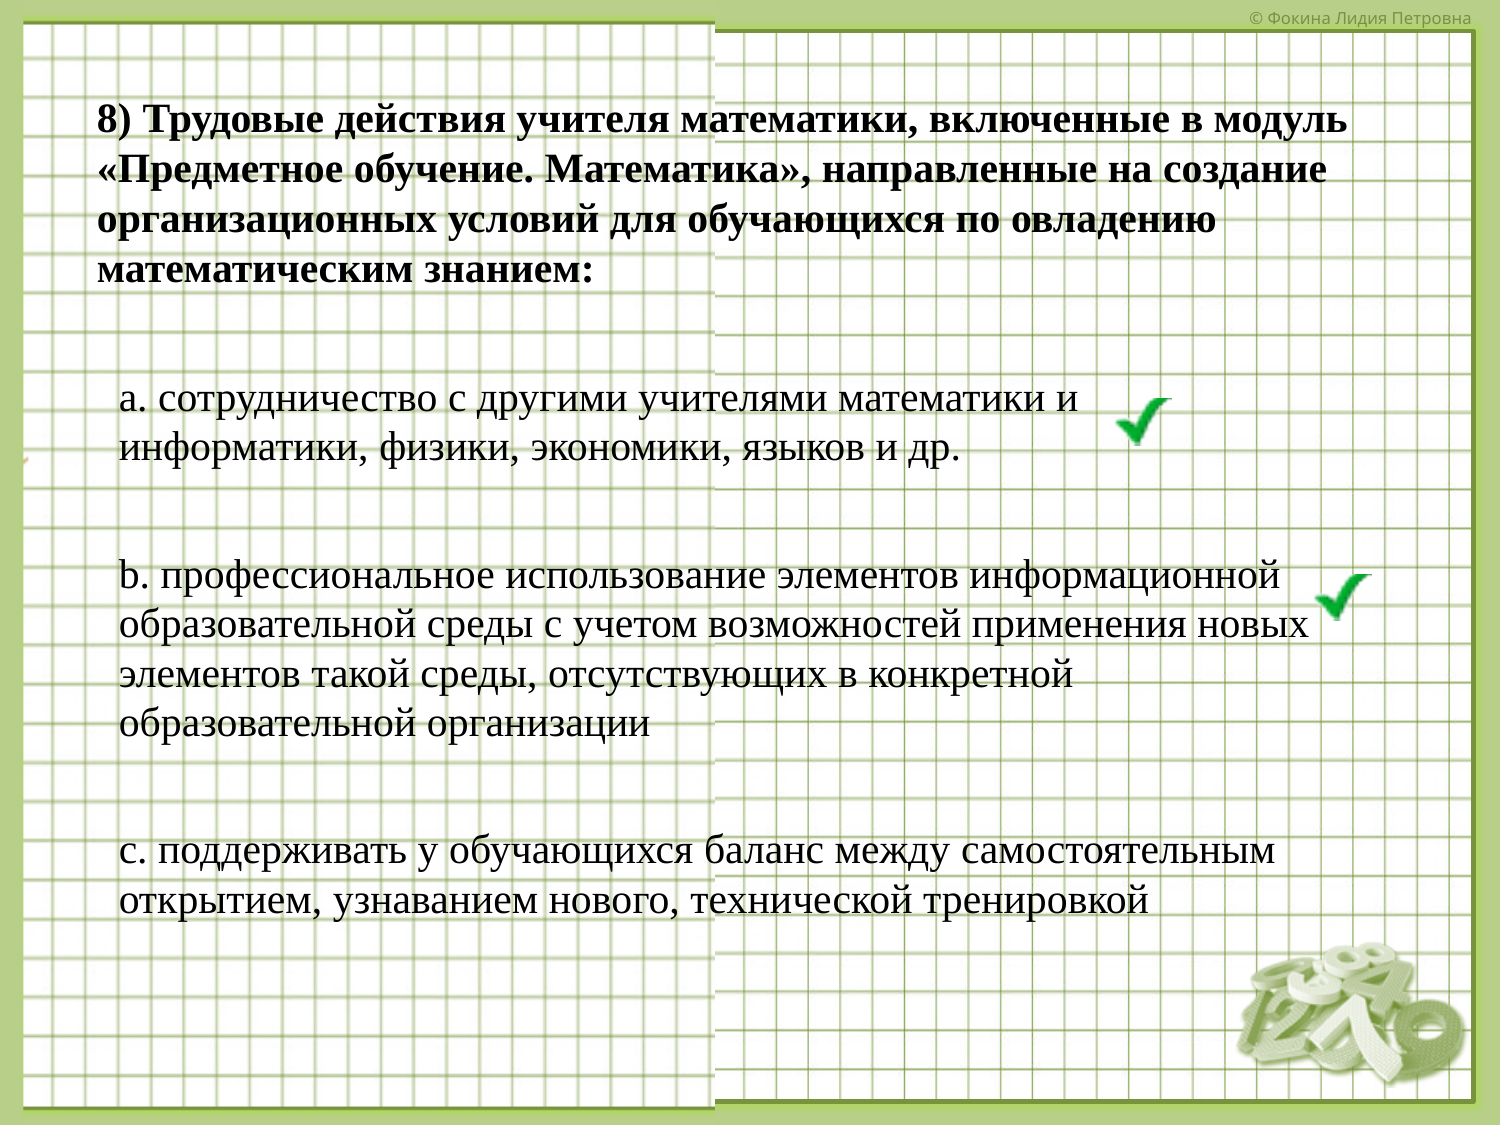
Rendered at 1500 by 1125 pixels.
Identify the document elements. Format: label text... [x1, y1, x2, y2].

text_box 8) Трудовые действия учителя математики, включенные в модуль «Предметное обучение. Математика», направленные на создание организационных условий для обучающихся по овладению математическим знанием: [720, 83, 1418, 298]
picture [23, 0, 716, 1125]
table_header a. сотрудничество с другими учителями математики и информатики, физики, экономики, языков и др. [720, 344, 1336, 496]
table_cell b. профессиональное использование элементов информационной образовательной среды с учетом возможностей применения новых элементов такой среды, отсутствующих в конкретной образовательной организации [720, 496, 1336, 797]
table_cell c. поддерживать у обучающихся баланс между самостоятельным открытием, узнаванием нового, технической тренировкой [720, 797, 1336, 949]
picture [1312, 573, 1372, 622]
picture [1112, 398, 1173, 446]
